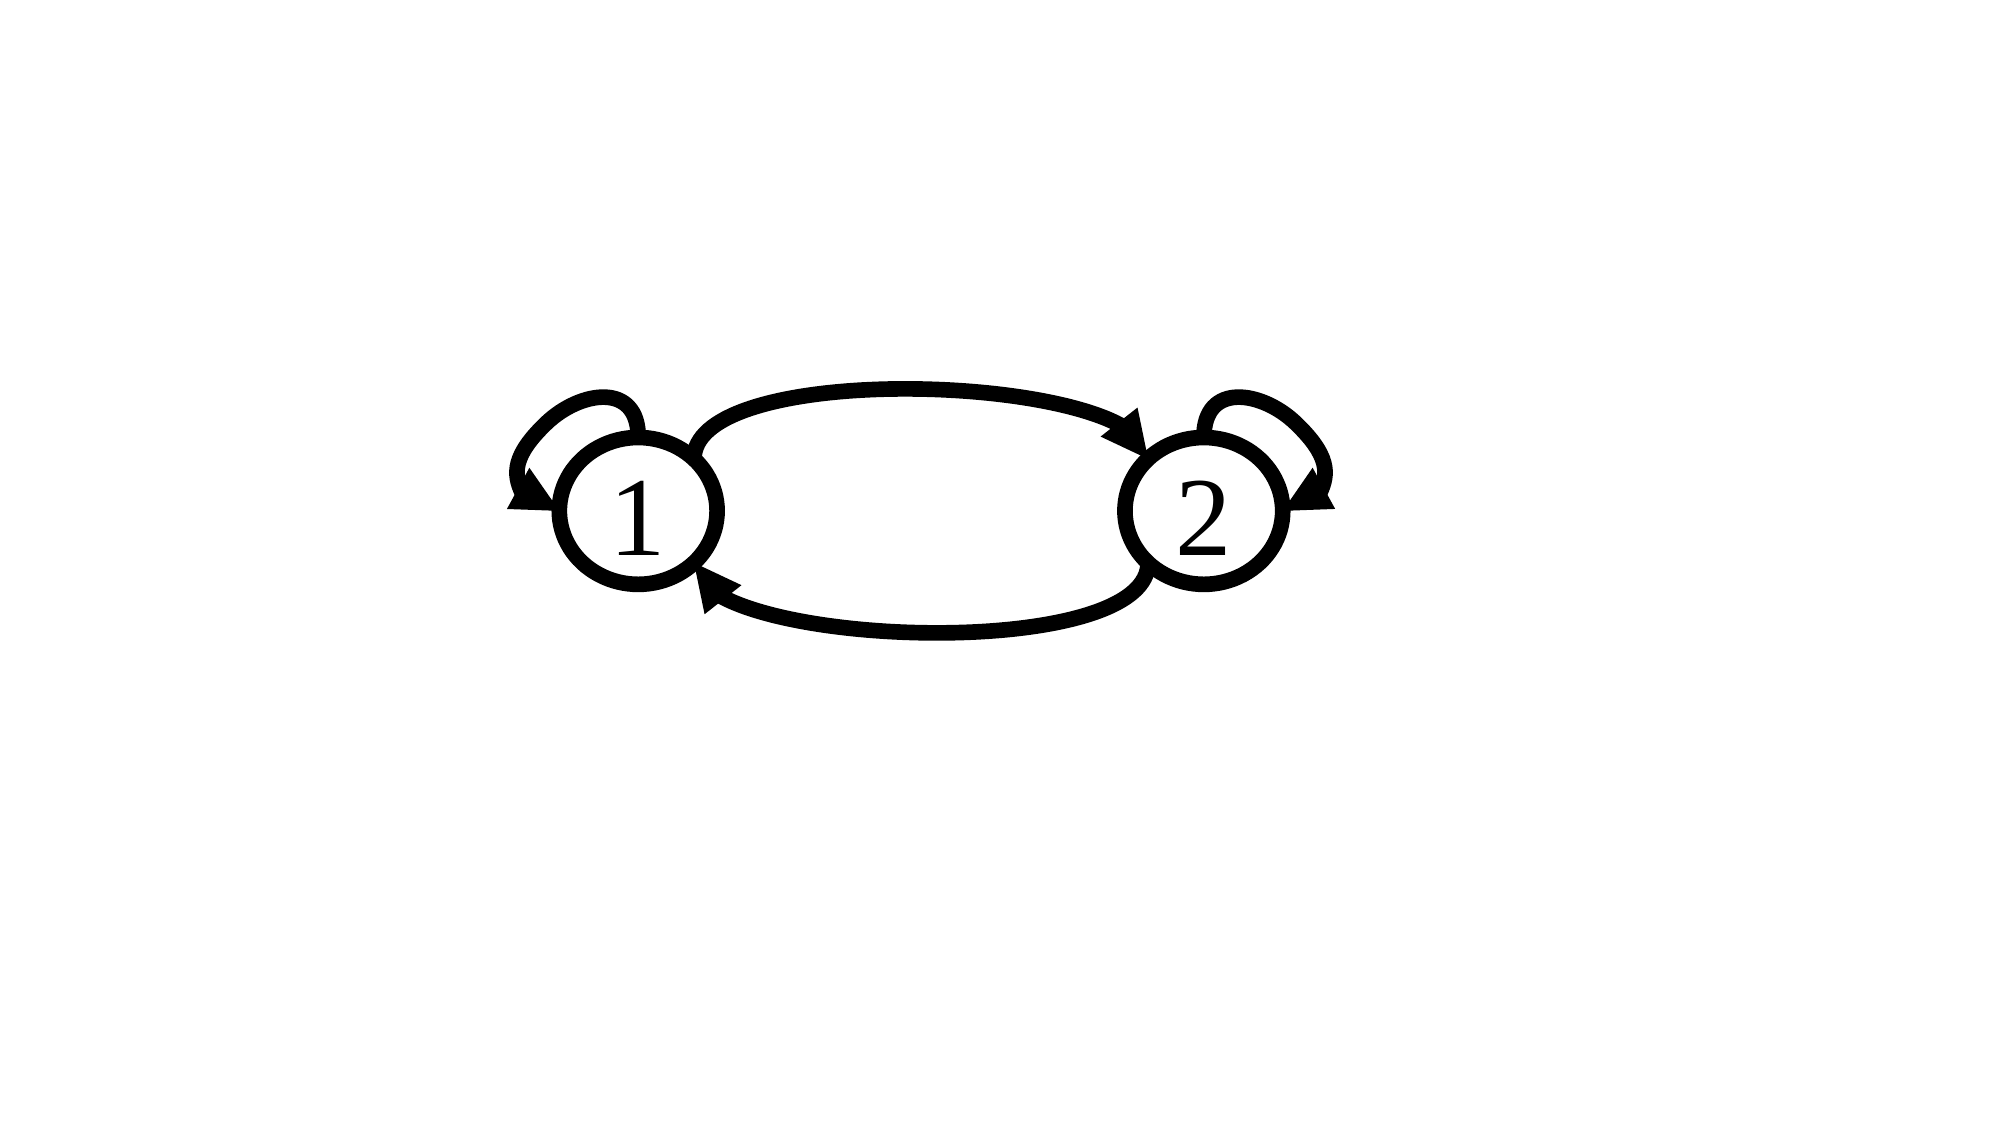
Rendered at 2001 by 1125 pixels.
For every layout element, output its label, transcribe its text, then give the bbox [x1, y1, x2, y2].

text_box 2 [1123, 436, 1284, 586]
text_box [561, 434, 636, 514]
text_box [1206, 434, 1280, 514]
text_box 1 [558, 436, 719, 586]
